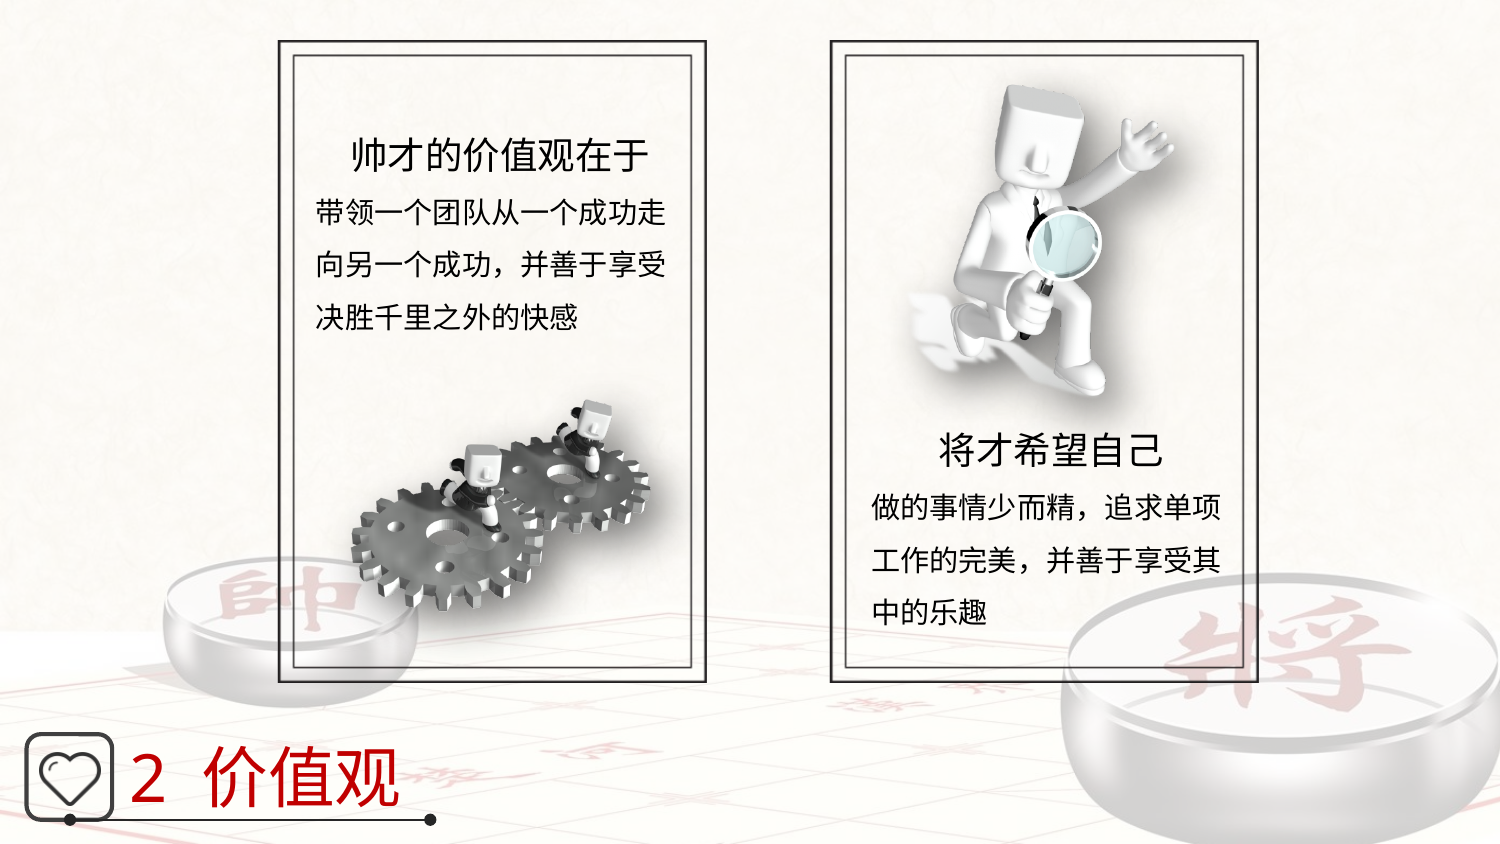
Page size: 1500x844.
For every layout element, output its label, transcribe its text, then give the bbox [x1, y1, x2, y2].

text_box 2 价值观 [115, 728, 420, 818]
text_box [26, 733, 113, 820]
picture [169, 40, 1366, 707]
text_box 帅才的价值观在于 带领一个团队从一个成功走向另一个成功，并善于享受决胜千里之外的快感 [301, 79, 699, 145]
text_box 将才希望自己 做的事情少而精，追求单项工作的完美，并善于享受其中的乐趣 [856, 585, 1247, 637]
